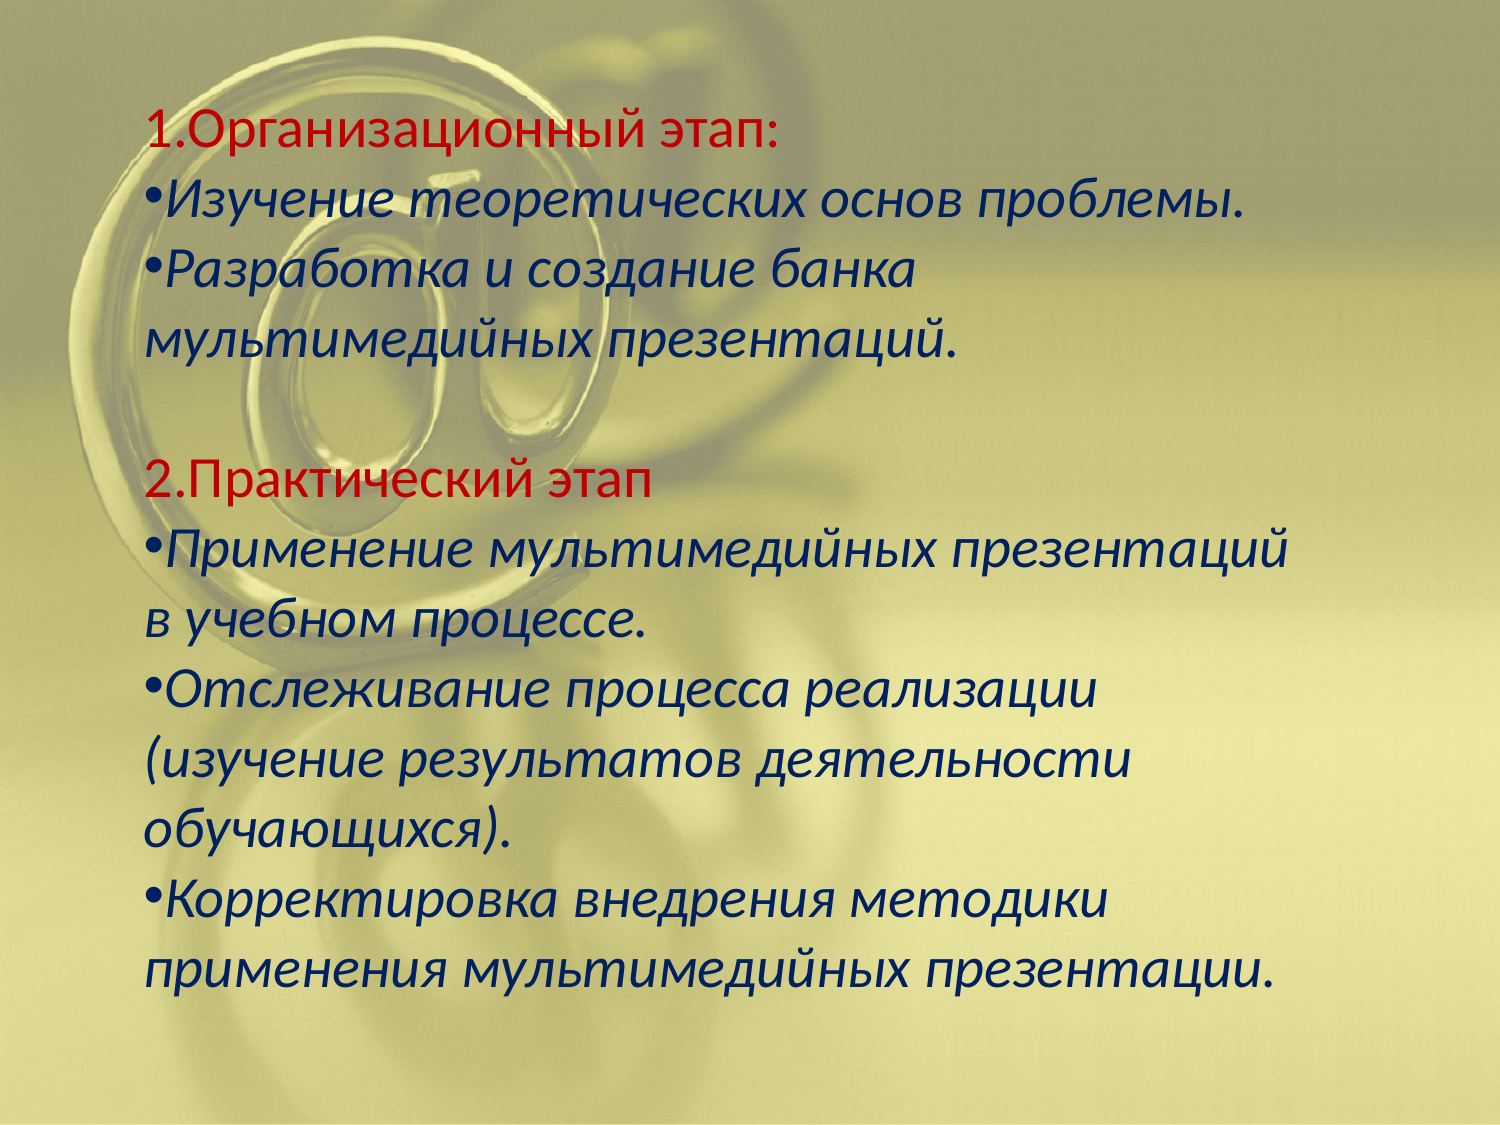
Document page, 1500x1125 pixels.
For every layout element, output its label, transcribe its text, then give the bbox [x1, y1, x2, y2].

text_box 1.Организационный этап: Изучение теоретических основ проблемы. Разработка и создание банка мультимедийных презентаций. 2.Практический этап Применение мультимедийных презентаций в учебном процессе. Отслеживание процесса реализации (изучение результатов деятельности обучающихся). Корректировка внедрения методики применения мультимедийных презентации. [128, 82, 1336, 1097]
picture [0, 0, 1500, 1125]
